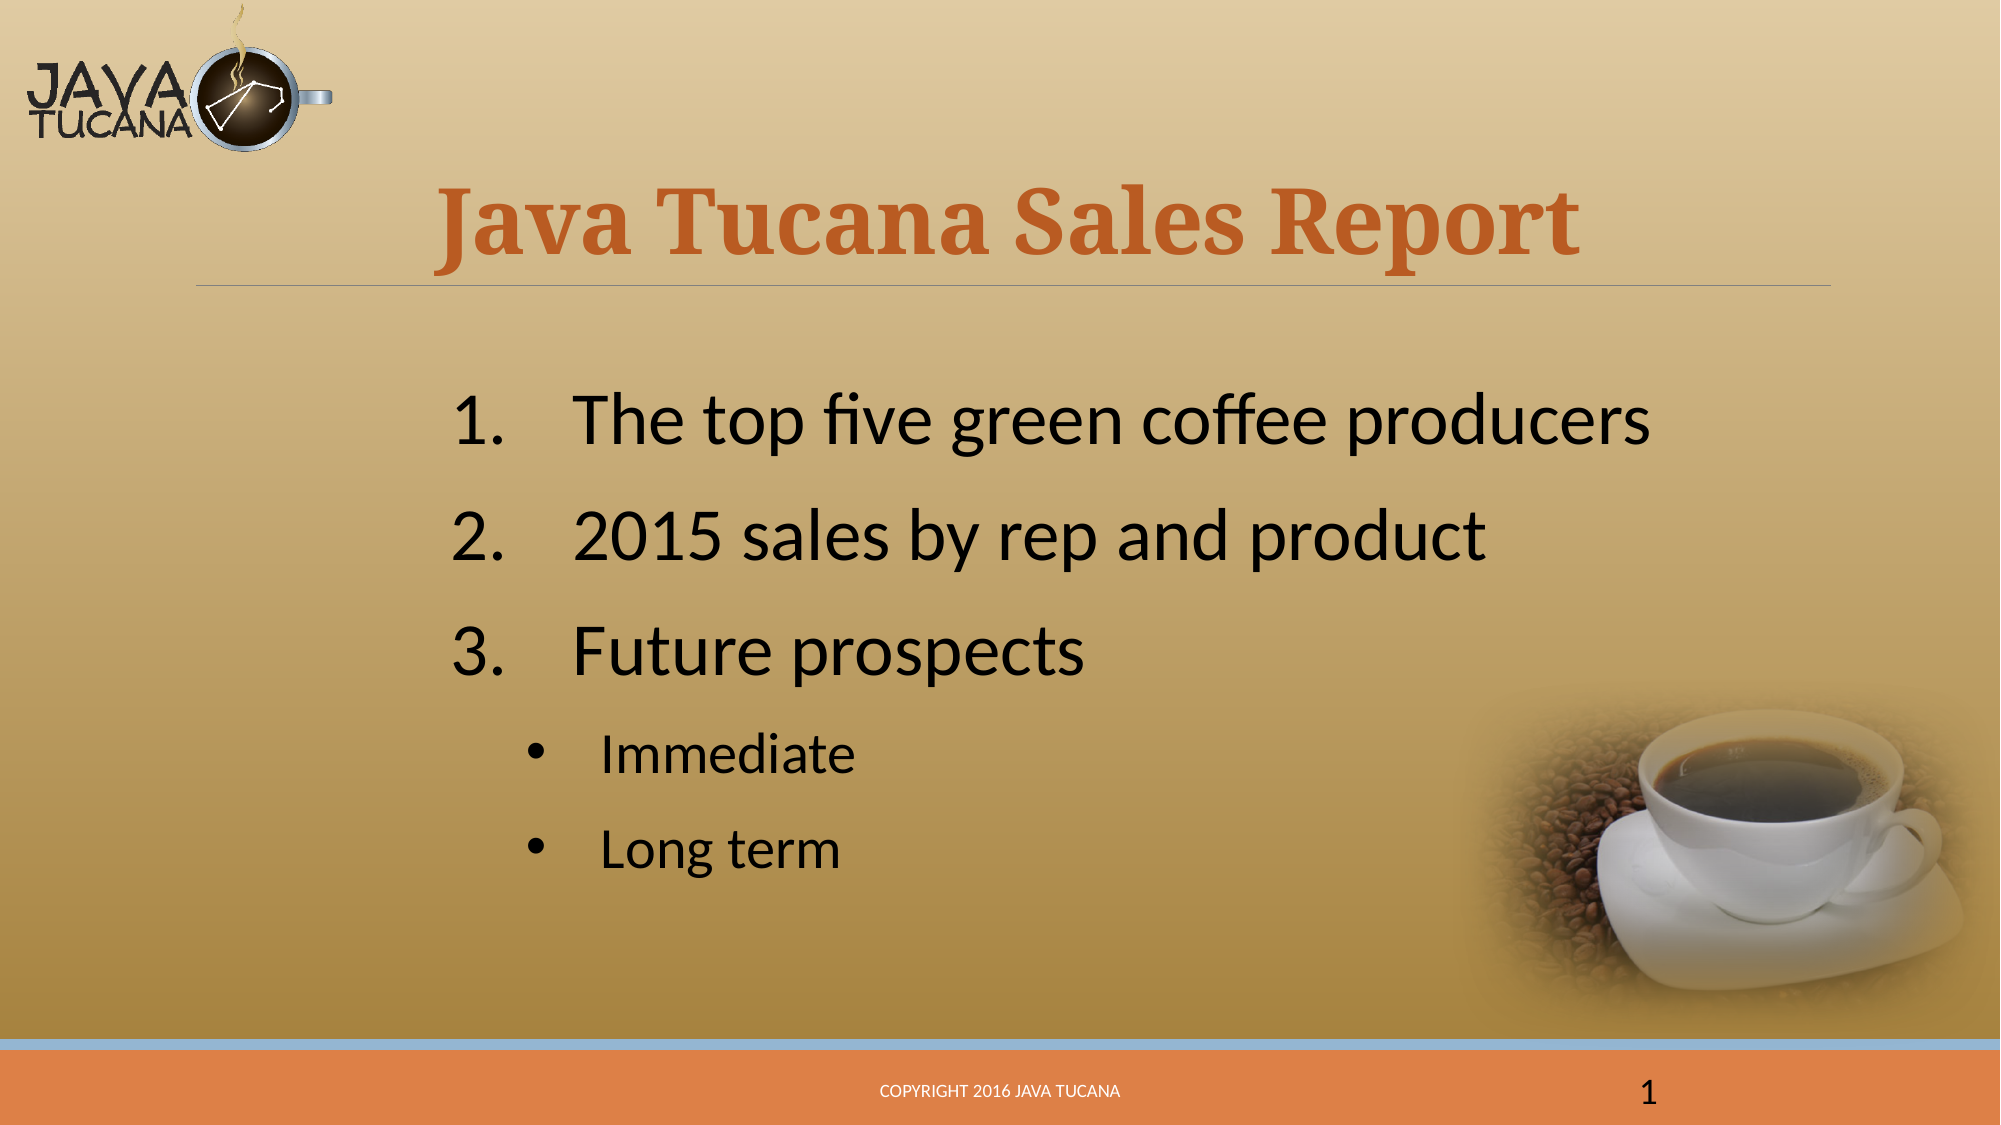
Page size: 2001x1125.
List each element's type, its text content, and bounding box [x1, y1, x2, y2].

slide_number 1 [1624, 1059, 1840, 1120]
text_box The top five green coffee producers 2015 sales by rep and product Future prospects Immediate Long term [436, 362, 1668, 888]
footer Copyright 2016 Java Tucana [604, 1059, 1396, 1120]
picture [1600, 806, 1863, 915]
title Java Tucana Sales Report [184, 42, 1835, 281]
picture [13, 0, 341, 159]
